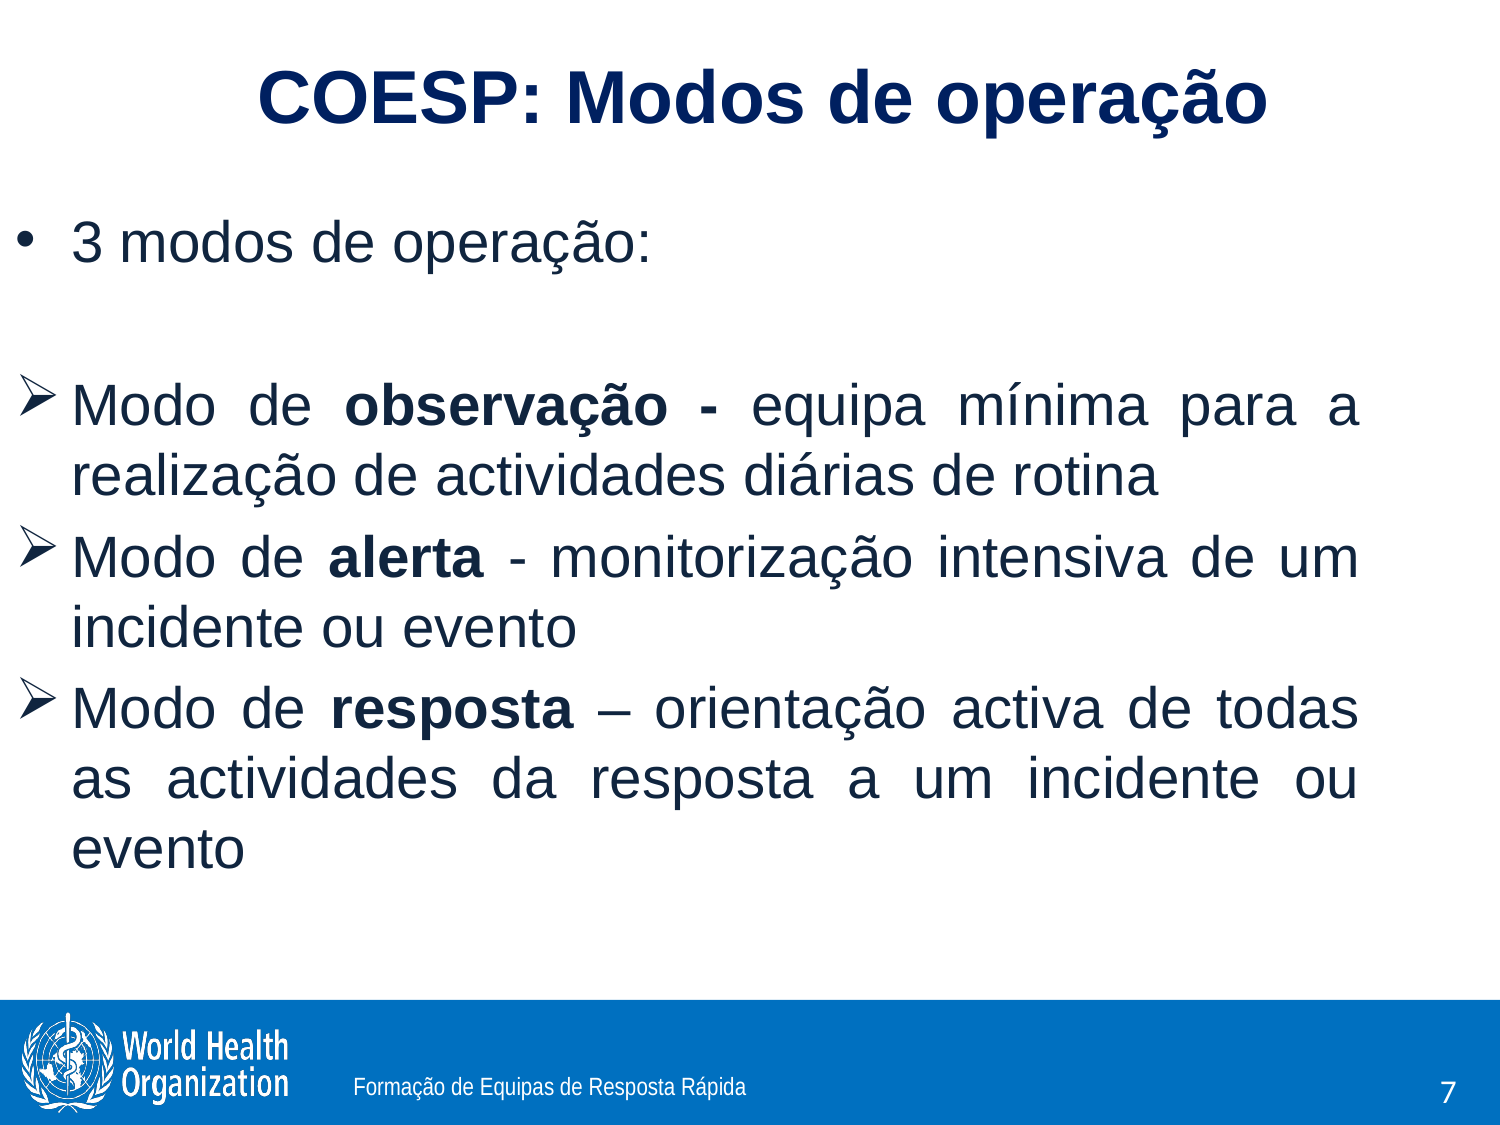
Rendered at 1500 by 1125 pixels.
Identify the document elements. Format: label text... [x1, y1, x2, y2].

list 3 modos de operação: Modo de observação - equipa mínima para a realização de actividades diárias de rotina Modo de alerta - monitorização intensiva de um incidente ou evento Modo de resposta – orientação activa de todas as actividades da resposta a um incidente ou evento [0, 196, 1376, 988]
picture [21, 1012, 288, 1113]
title COESP: Modos de operação [88, 0, 1439, 188]
